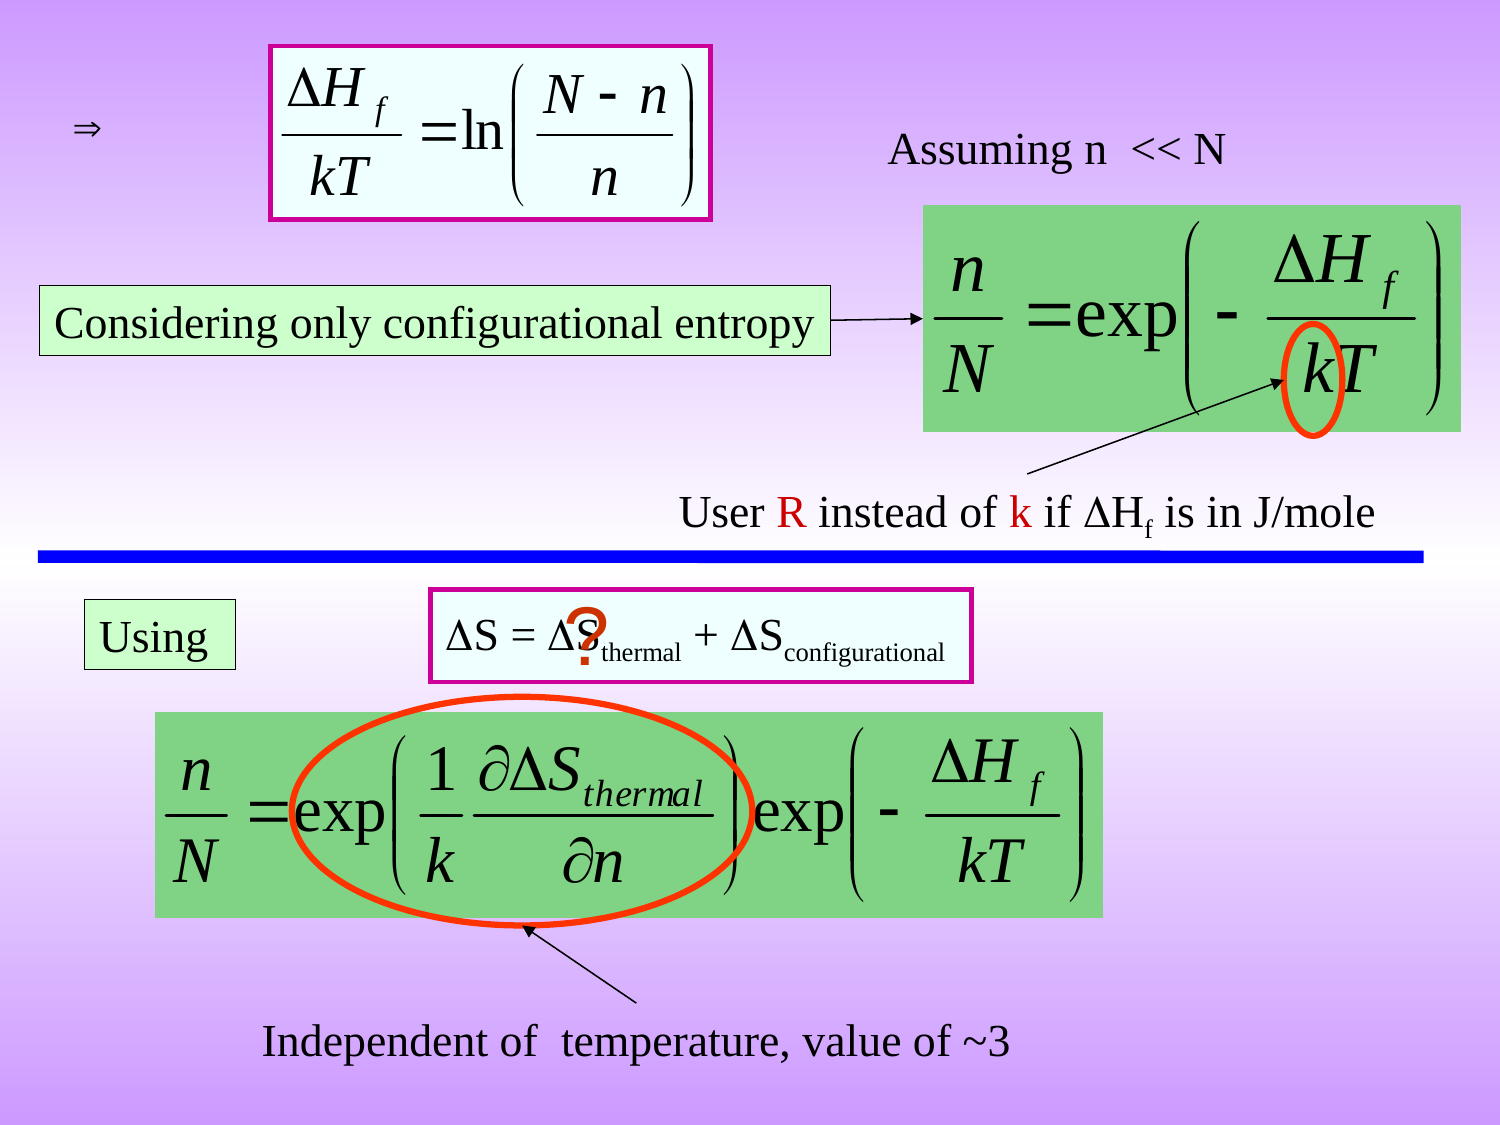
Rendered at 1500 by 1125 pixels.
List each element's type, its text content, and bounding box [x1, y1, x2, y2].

text_box [414, 696, 630, 710]
text_box User R instead of k if Hf is in J/mole [663, 473, 1391, 552]
text_box Considering only configurational entropy [39, 285, 831, 356]
text_box ? [548, 575, 708, 690]
text_box  [57, 95, 118, 155]
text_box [521, 925, 637, 1004]
text_box Assuming n << N [872, 111, 1242, 182]
text_box Using [84, 599, 235, 669]
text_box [1026, 379, 1285, 475]
text_box Independent of temperature, value of ~3 [246, 1003, 1026, 1073]
text_box S = Sthermal + Sconfigurational [708, 589, 972, 683]
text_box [154, 711, 1104, 919]
text_box S = Sthermal + Sconfigurational [430, 589, 548, 683]
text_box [272, 47, 709, 218]
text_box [922, 204, 1462, 433]
